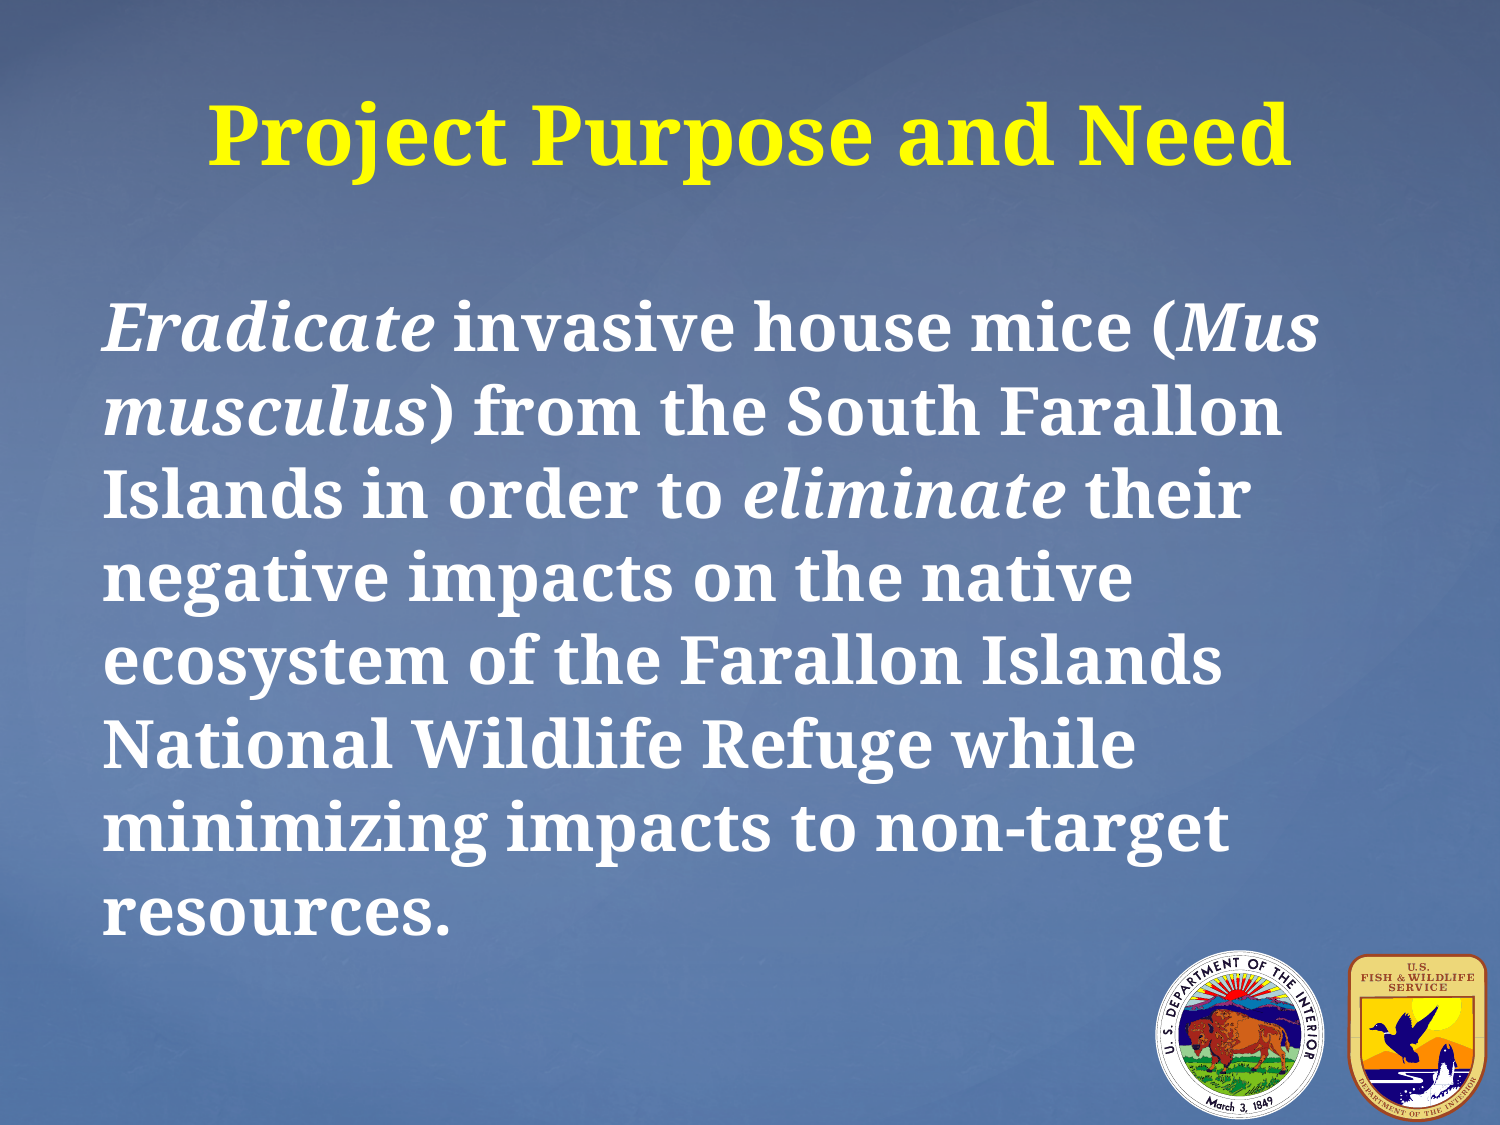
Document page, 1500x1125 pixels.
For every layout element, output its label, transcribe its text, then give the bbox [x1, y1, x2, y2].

text_box Eradicate invasive house mice (Mus musculus) from the South Farallon Islands in order to eliminate their negative impacts on the native ecosystem of the Farallon Islands National Wildlife Refuge while minimizing impacts to non-target resources. [87, 274, 1400, 1038]
text_box Project Purpose and Need [74, 74, 1425, 213]
